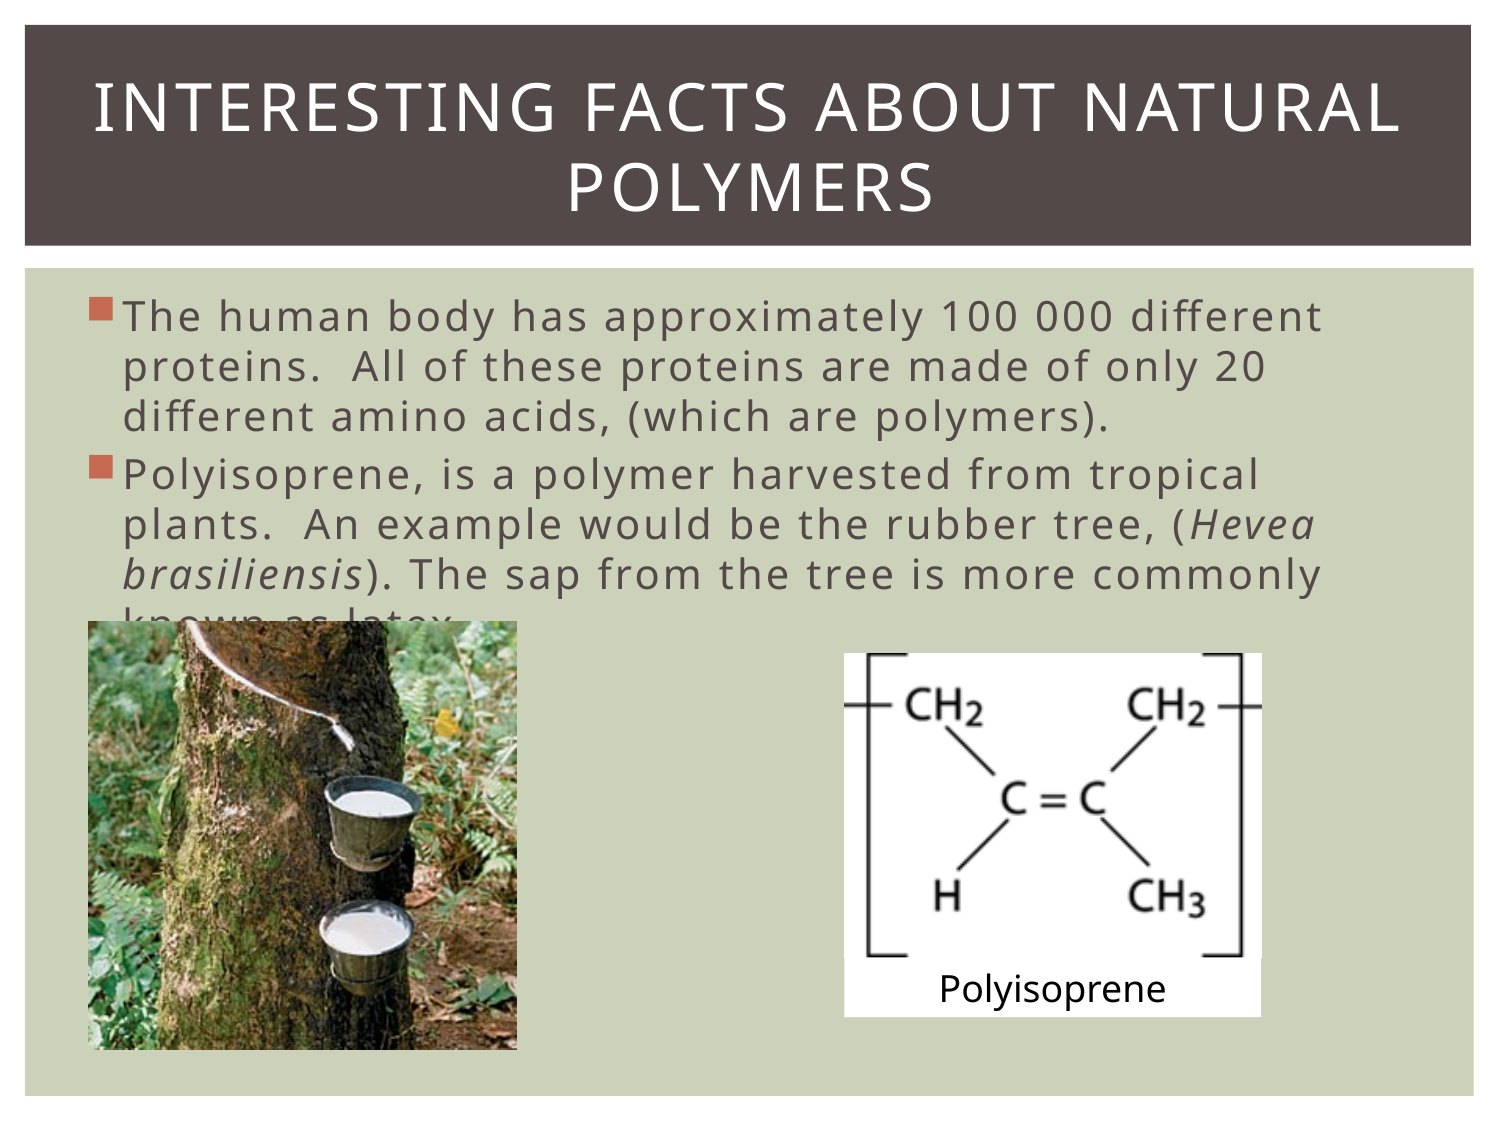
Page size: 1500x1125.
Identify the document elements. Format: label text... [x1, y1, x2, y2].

picture [88, 621, 517, 1050]
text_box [844, 652, 1262, 1019]
list The human body has approximately 100 000 different proteins. All of these proteins are made of only 20 different amino acids, (which are polymers). Polyisoprene, is a polymer harvested from tropical plants. An example would be the rubber tree, (Hevea brasiliensis). The sap from the tree is more commonly known as latex. [62, 281, 1442, 1005]
title Interesting Facts about natural polymers [62, 58, 1438, 232]
